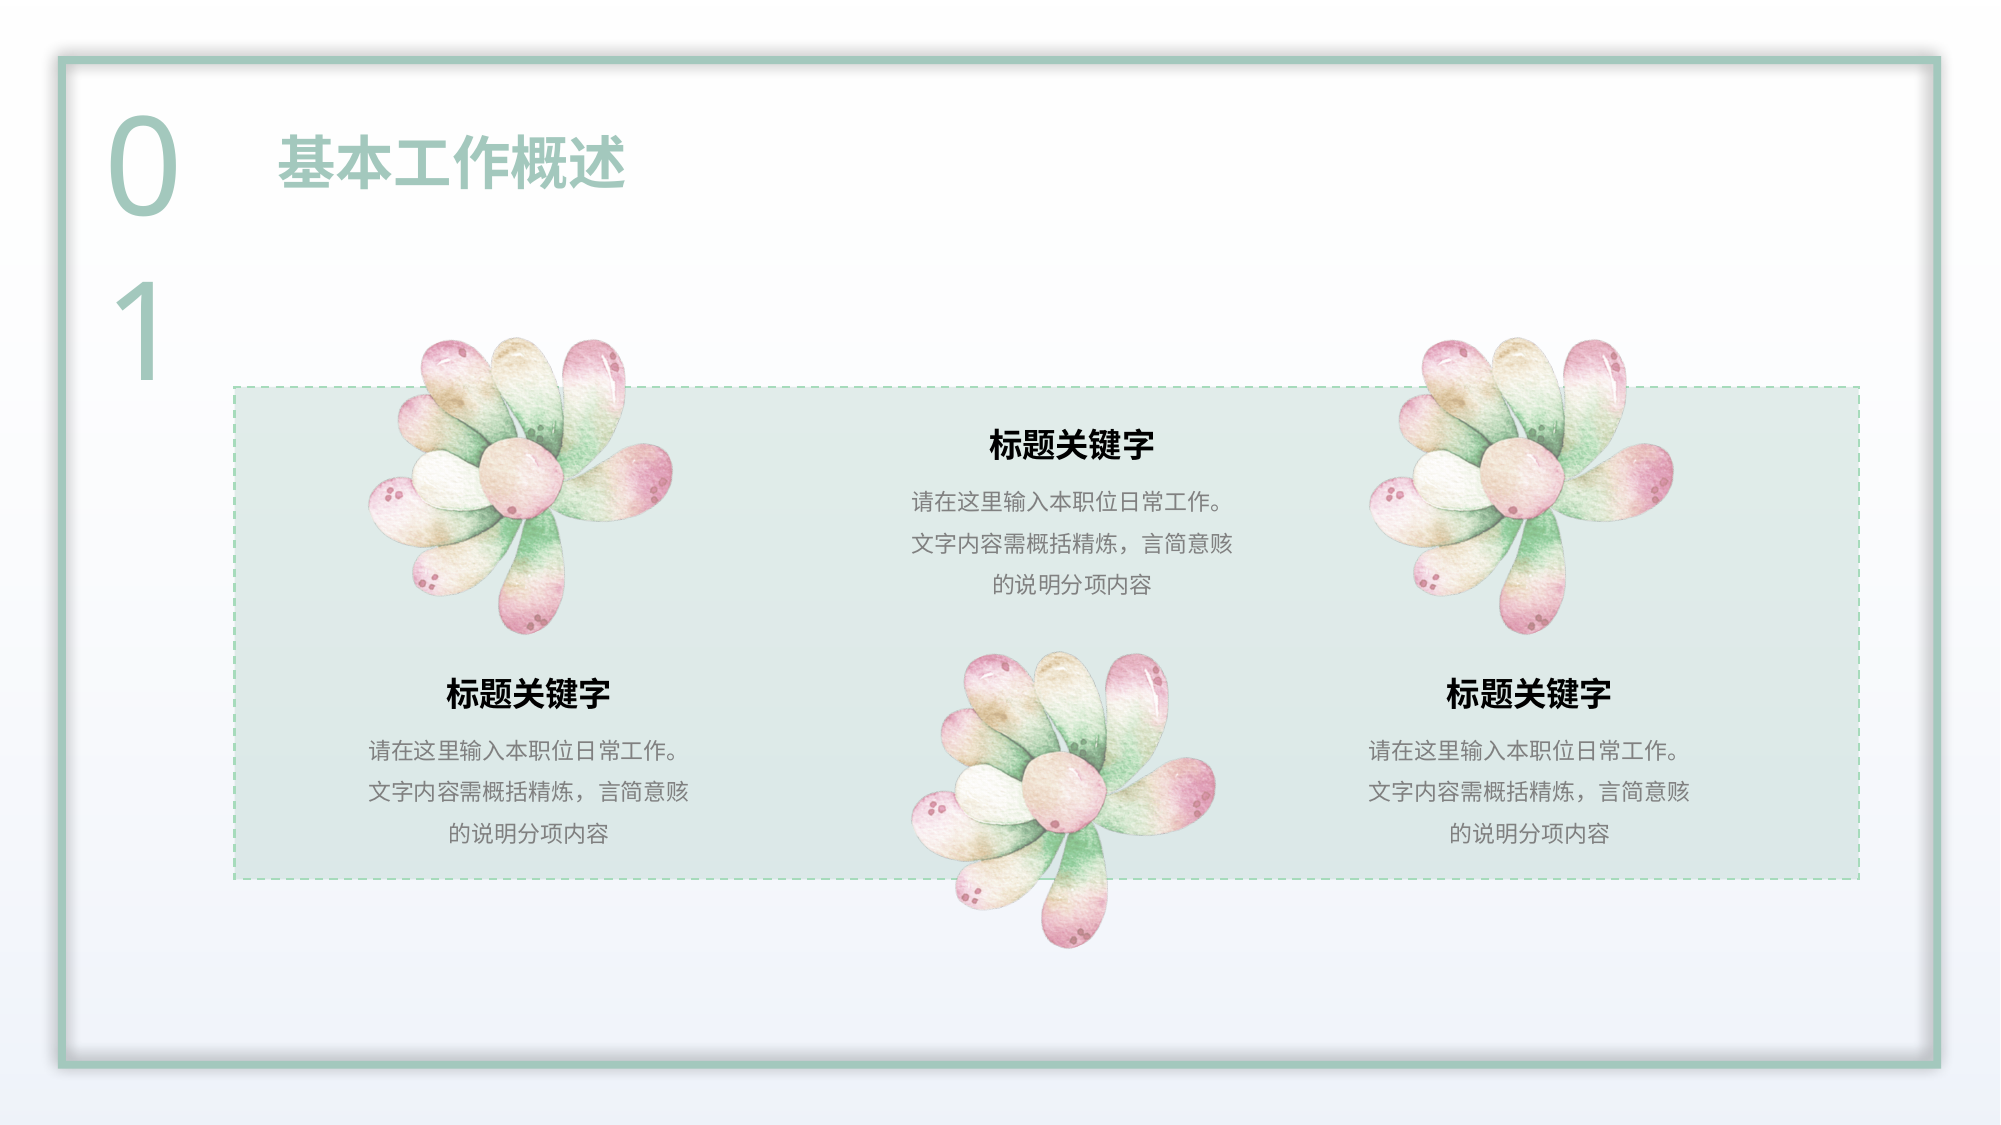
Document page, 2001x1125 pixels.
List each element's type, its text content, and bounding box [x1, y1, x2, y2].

text_box 基本工作概述 [262, 118, 652, 204]
text_box 请在这里输入本职位日常工作。文字内容需概括精炼，言简意赅的说明分项内容 [362, 721, 696, 847]
picture [1321, 278, 1712, 672]
text_box 请在这里输入本职位日常工作。文字内容需概括精炼，言简意赅的说明分项内容 [905, 473, 1240, 599]
text_box 请在这里输入本职位日常工作。文字内容需概括精炼，言简意赅的说明分项内容 [1363, 721, 1697, 847]
picture [863, 599, 1254, 986]
text_box 标题关键字 [1377, 672, 1683, 713]
text_box [233, 386, 1860, 880]
text_box 01 [89, 70, 257, 415]
picture [320, 278, 711, 672]
text_box 标题关键字 [919, 424, 1226, 465]
text_box 标题关键字 [376, 672, 682, 713]
